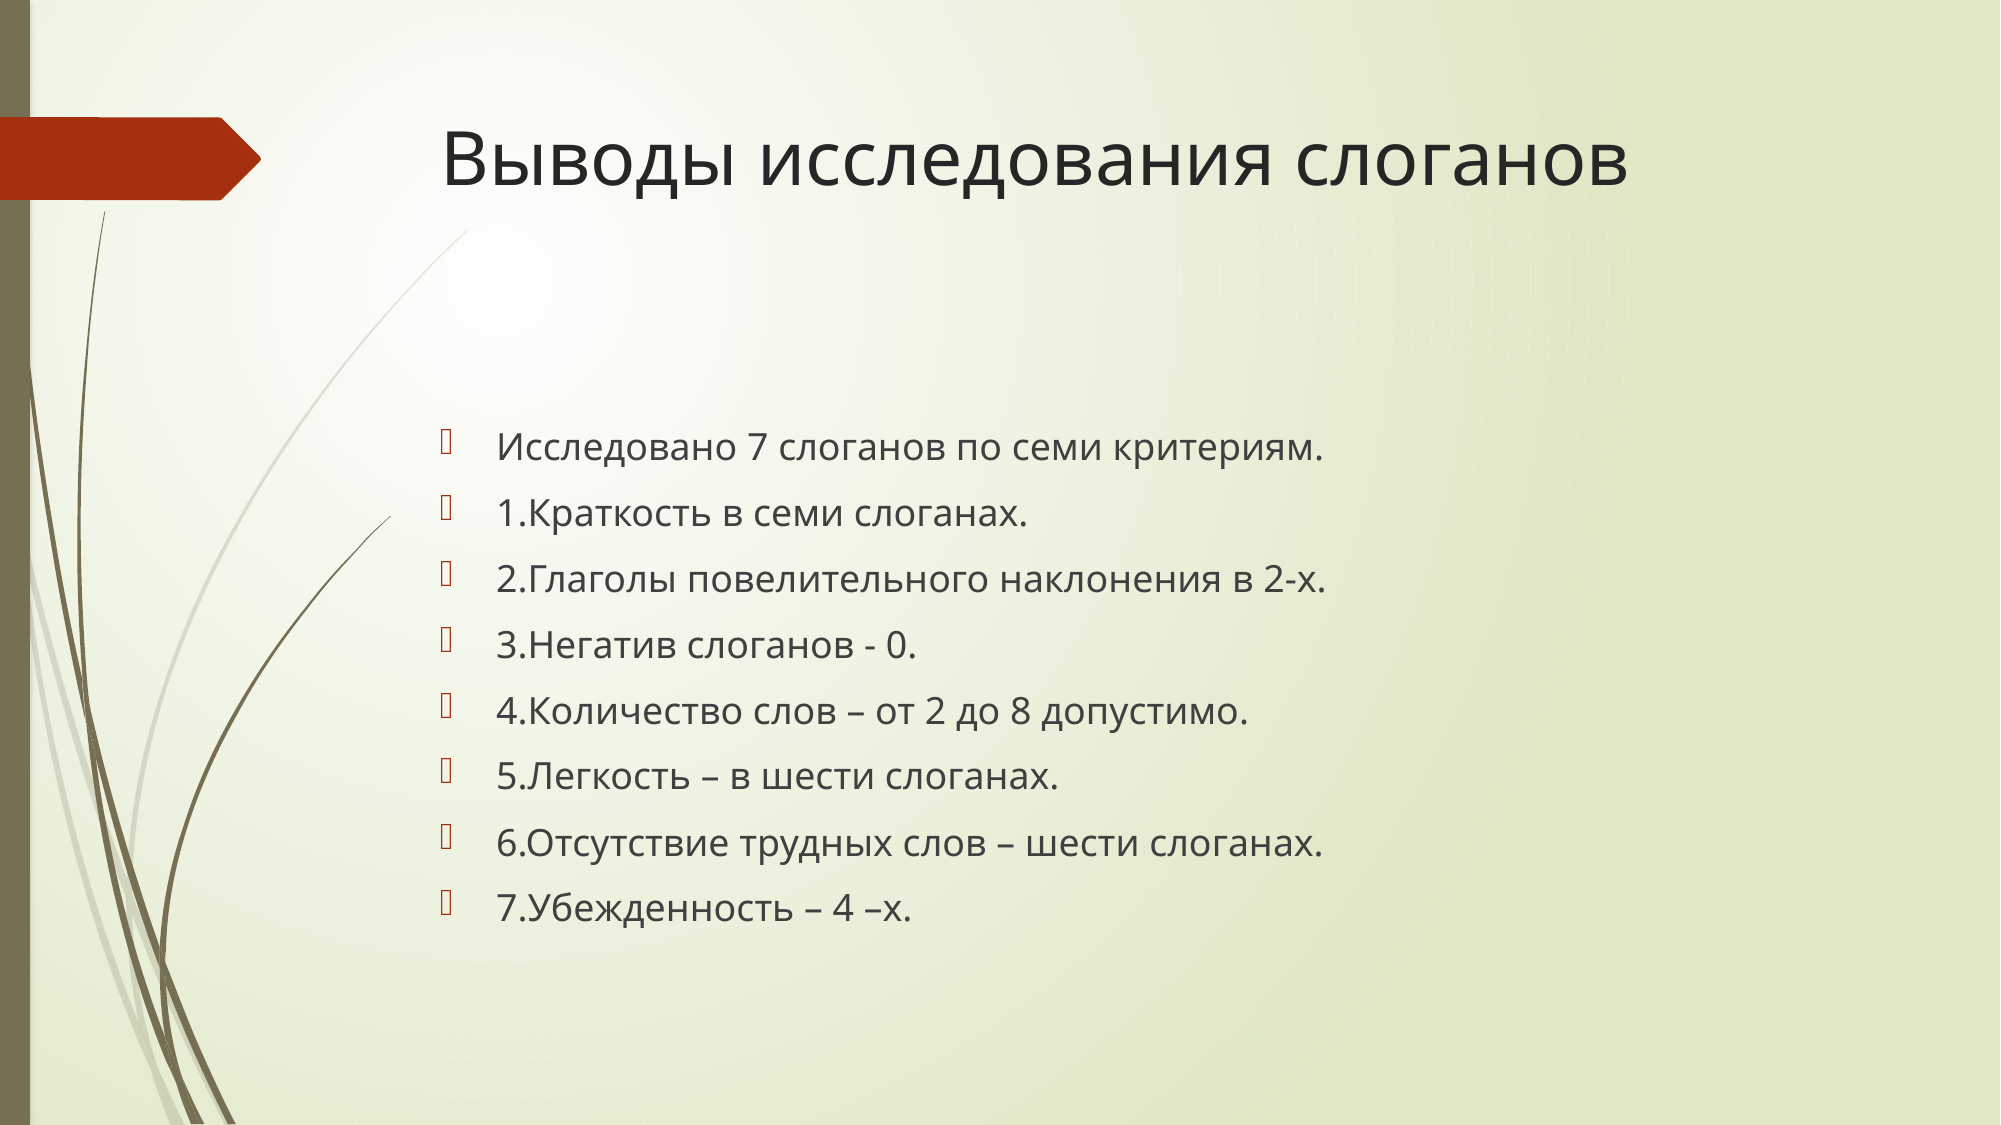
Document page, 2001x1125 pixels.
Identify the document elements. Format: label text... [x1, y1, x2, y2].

list Исследовано 7 слоганов по семи критериям. 1.Краткость в семи слоганах. 2.Глаголы повелительного наклонения в 2-х. 3.Негатив слоганов - 0. 4.Количество слов – от 2 до 8 допустимо. 5.Легкость – в шести слоганах. 6.Отсутствие трудных слов – шести слоганах. 7.Убежденность – 4 –х. [424, 350, 1888, 970]
title Выводы исследования слоганов [425, 102, 1888, 313]
